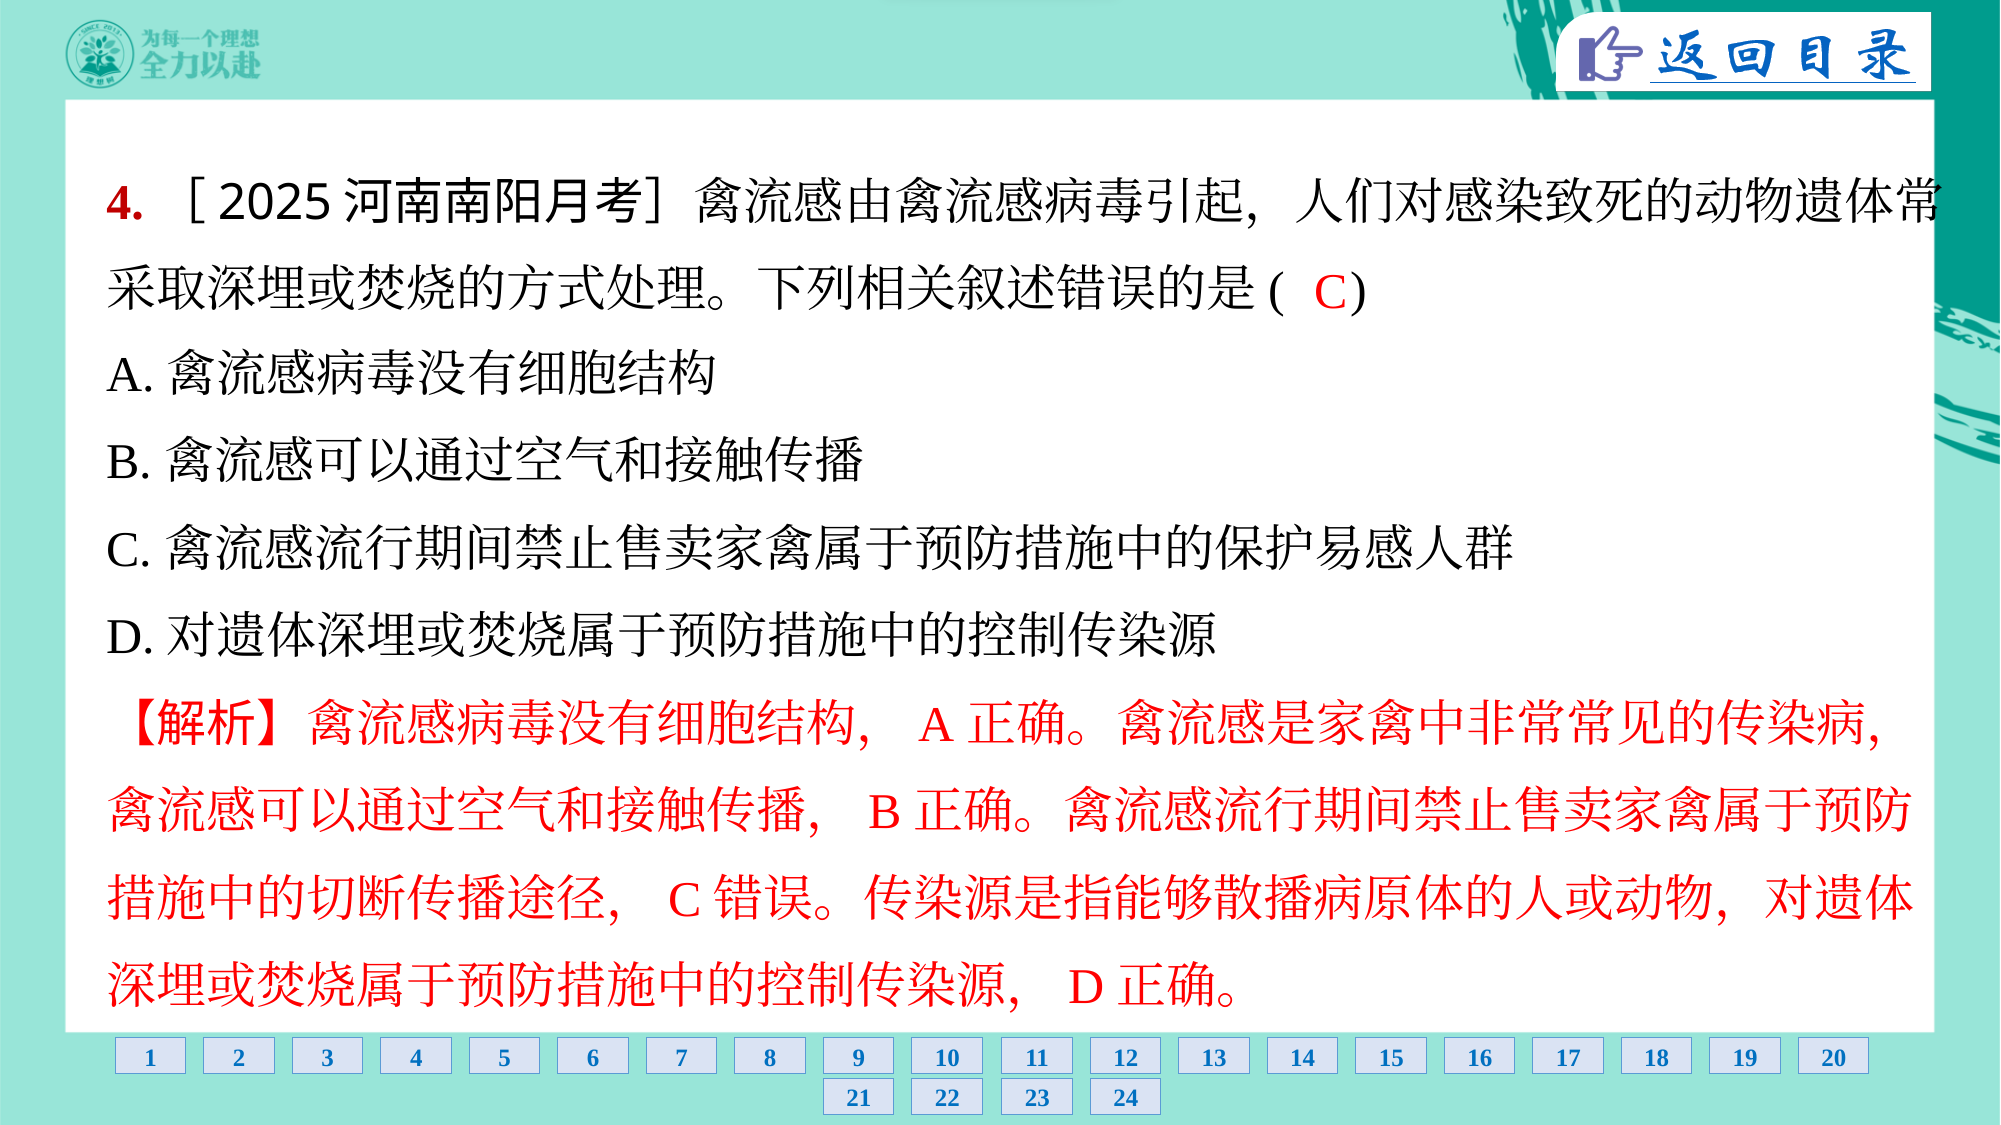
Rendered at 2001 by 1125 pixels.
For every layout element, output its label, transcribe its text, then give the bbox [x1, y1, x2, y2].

text_box A.禽流感病毒没有细胞结构 B.禽流感可以通过空气和接触传播 C.禽流感流行期间禁止售卖家禽属于预防措施中的保护易感人群 D.对遗体深埋或焚烧属于预防措施中的控制传染源 [106, 313, 1895, 663]
text_box 4.［2025河南南阳月考］禽流感由禽流感病毒引起，人们对感染致死的动物遗体常 采取深埋或焚烧的方式处理。下列相关叙述错误的是( ) [106, 141, 1895, 313]
picture [0, 0, 2000, 1125]
text_box 【解析】禽流感病毒没有细胞结构，A正确。禽流感是家禽中非常常见的传染病， 禽流感可以通过空气和接触传播，B正确。禽流感流行期间禁止售卖家禽属于预防 措施中的切断传播途径，C错误。传染源是指能够散播病原体的人或动物，对遗体 深埋或焚烧属于预防措施中的控制传染源，D正确。 [106, 663, 1895, 1014]
text_box C [1296, 230, 1367, 313]
